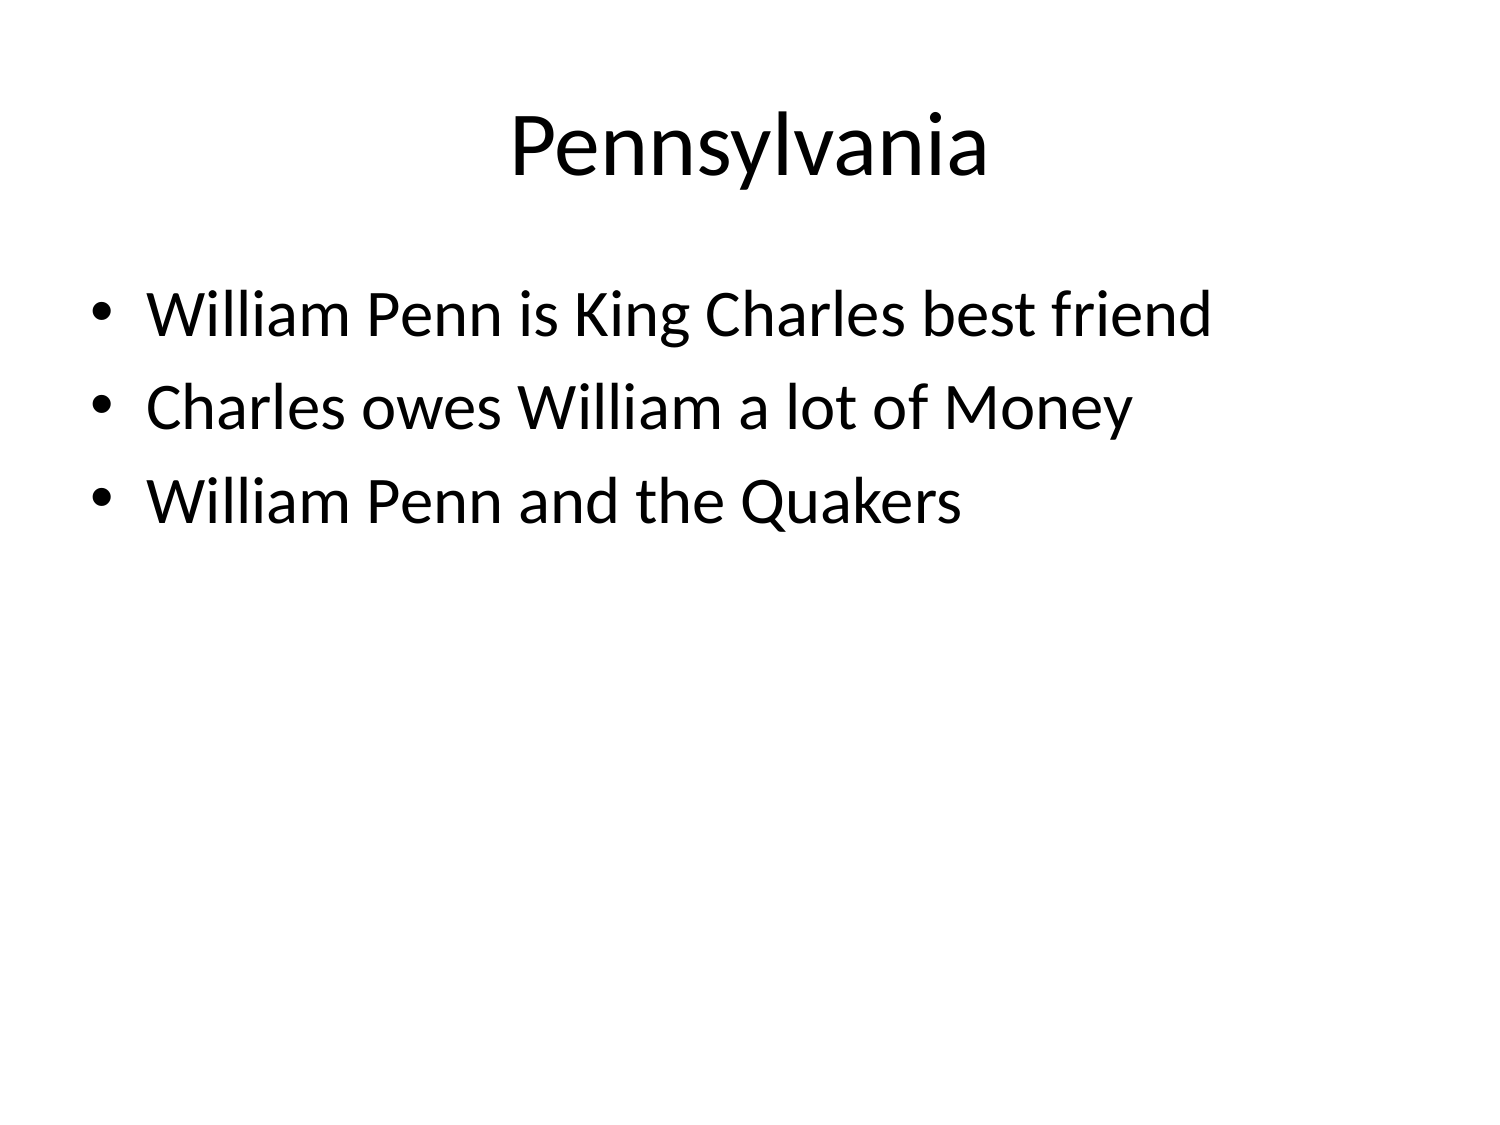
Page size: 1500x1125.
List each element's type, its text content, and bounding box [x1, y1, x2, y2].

title Pennsylvania [75, 45, 1425, 233]
list William Penn is King Charles best friend Charles owes William a lot of Money William Penn and the Quakers [75, 262, 1425, 1005]
